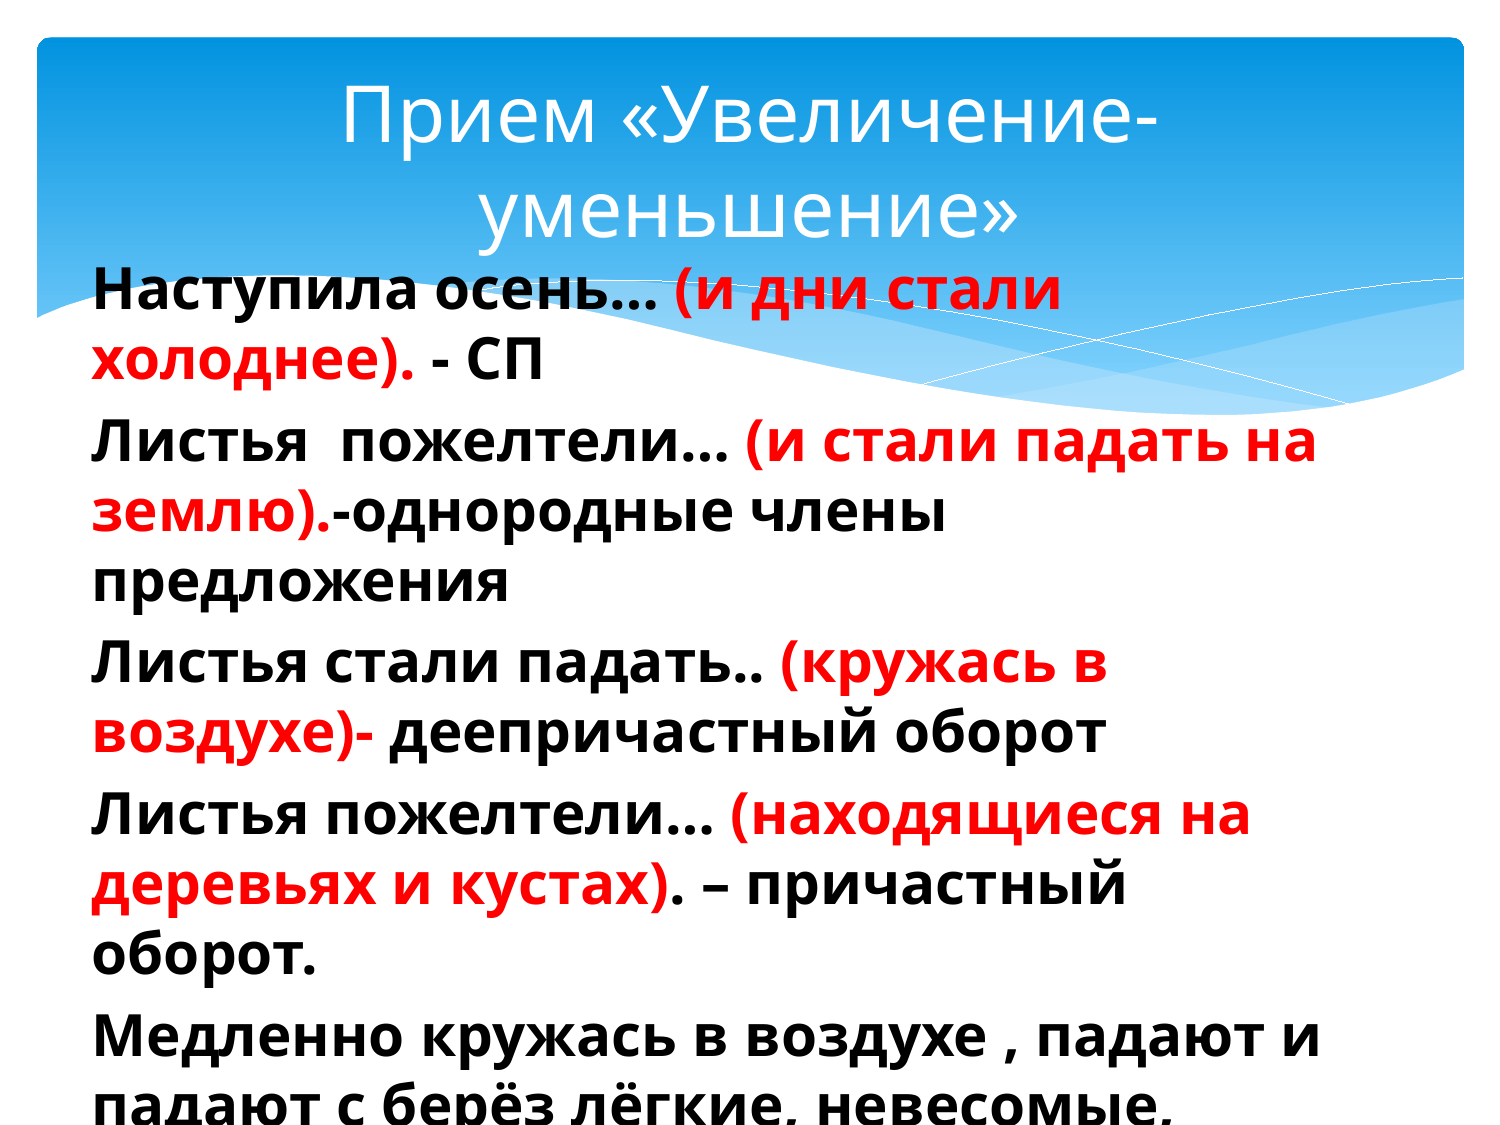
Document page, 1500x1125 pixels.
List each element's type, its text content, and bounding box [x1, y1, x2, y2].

title Прием «Увеличение-уменьшение» [75, 55, 1425, 261]
list Наступила осень… (и дни стали холоднее). - СП Листья пожелтели… (и стали падать на землю).-однородные члены предложения Листья стали падать.. (кружась в воздухе)- деепричастный оборот Листья пожелтели… (находящиеся на деревьях и кустах). – причастный оборот. Медленно кружась в воздухе , падают и падают с берёз лёгкие, невесомые, жёлтые листья. [76, 261, 1359, 1005]
